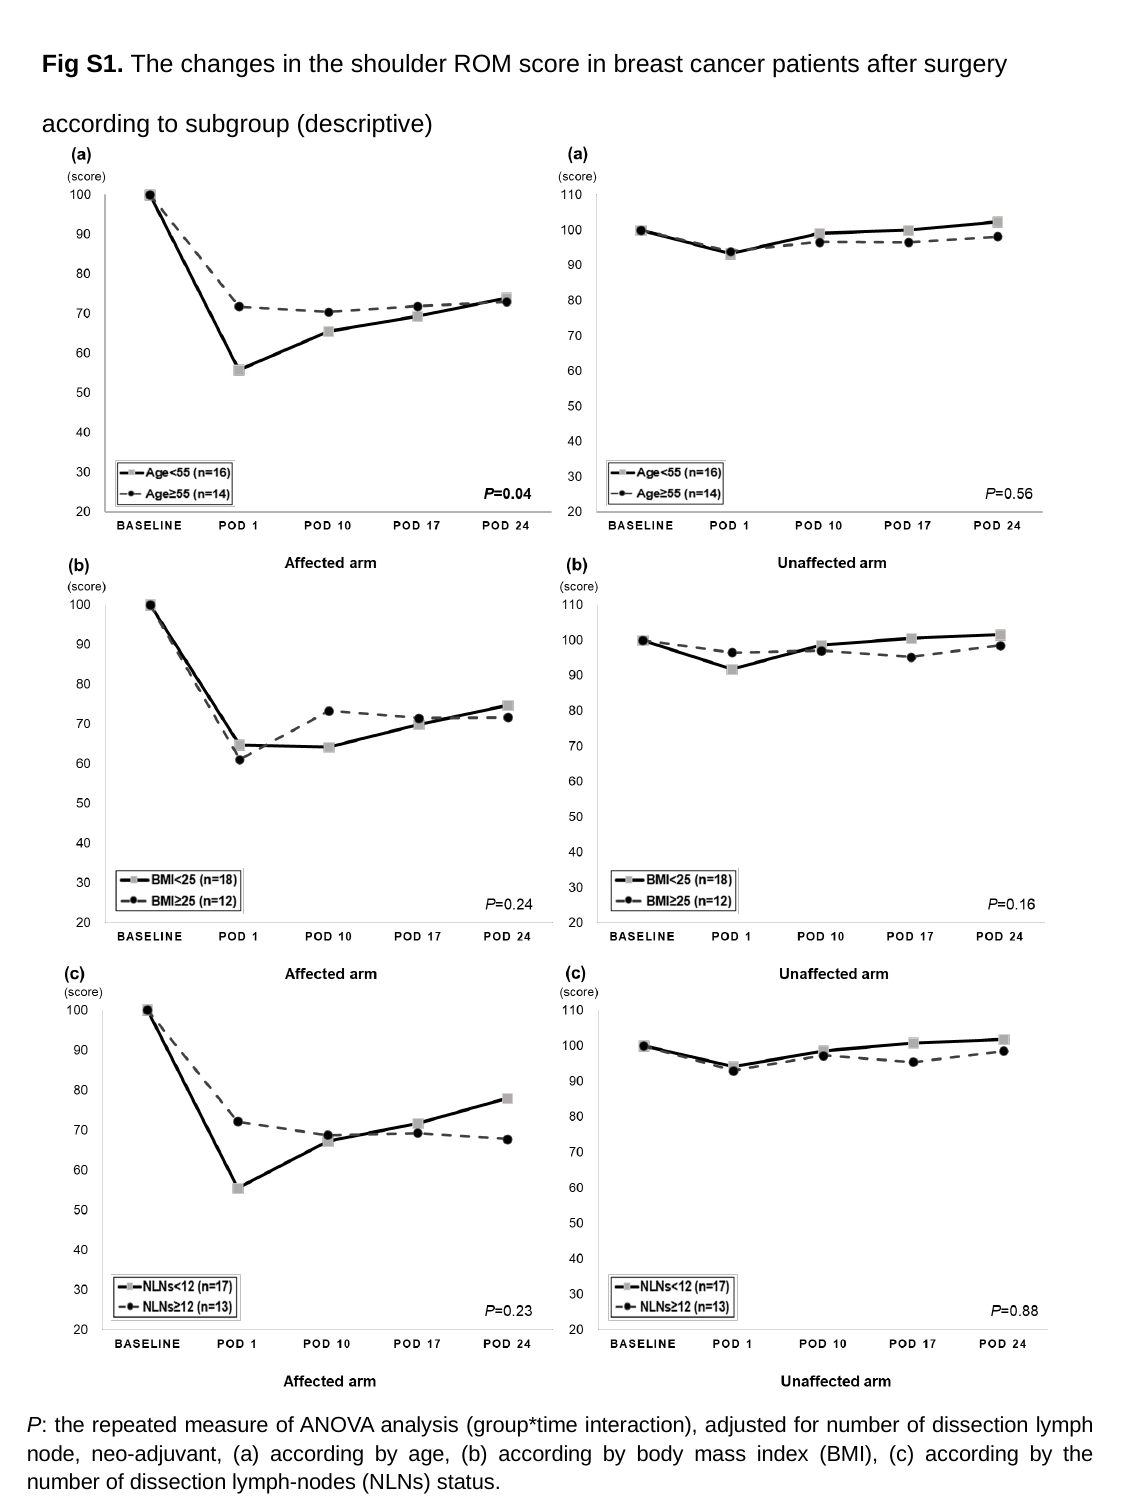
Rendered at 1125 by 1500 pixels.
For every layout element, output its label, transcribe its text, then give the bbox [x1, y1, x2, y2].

text_box Fig S1. The changes in the shoulder ROM score in breast cancer patients after surgery according to subgroup (descriptive) [27, 10, 1098, 145]
picture [53, 137, 1060, 1399]
text_box P: the repeated measure of ANOVA analysis (group*time interaction), adjusted for number of dissection lymph node, neo-adjuvant, (a) according by age, (b) according by body mass index (BMI), (c) according by the number of dissection lymph-nodes (NLNs) status. [12, 1401, 1111, 1500]
